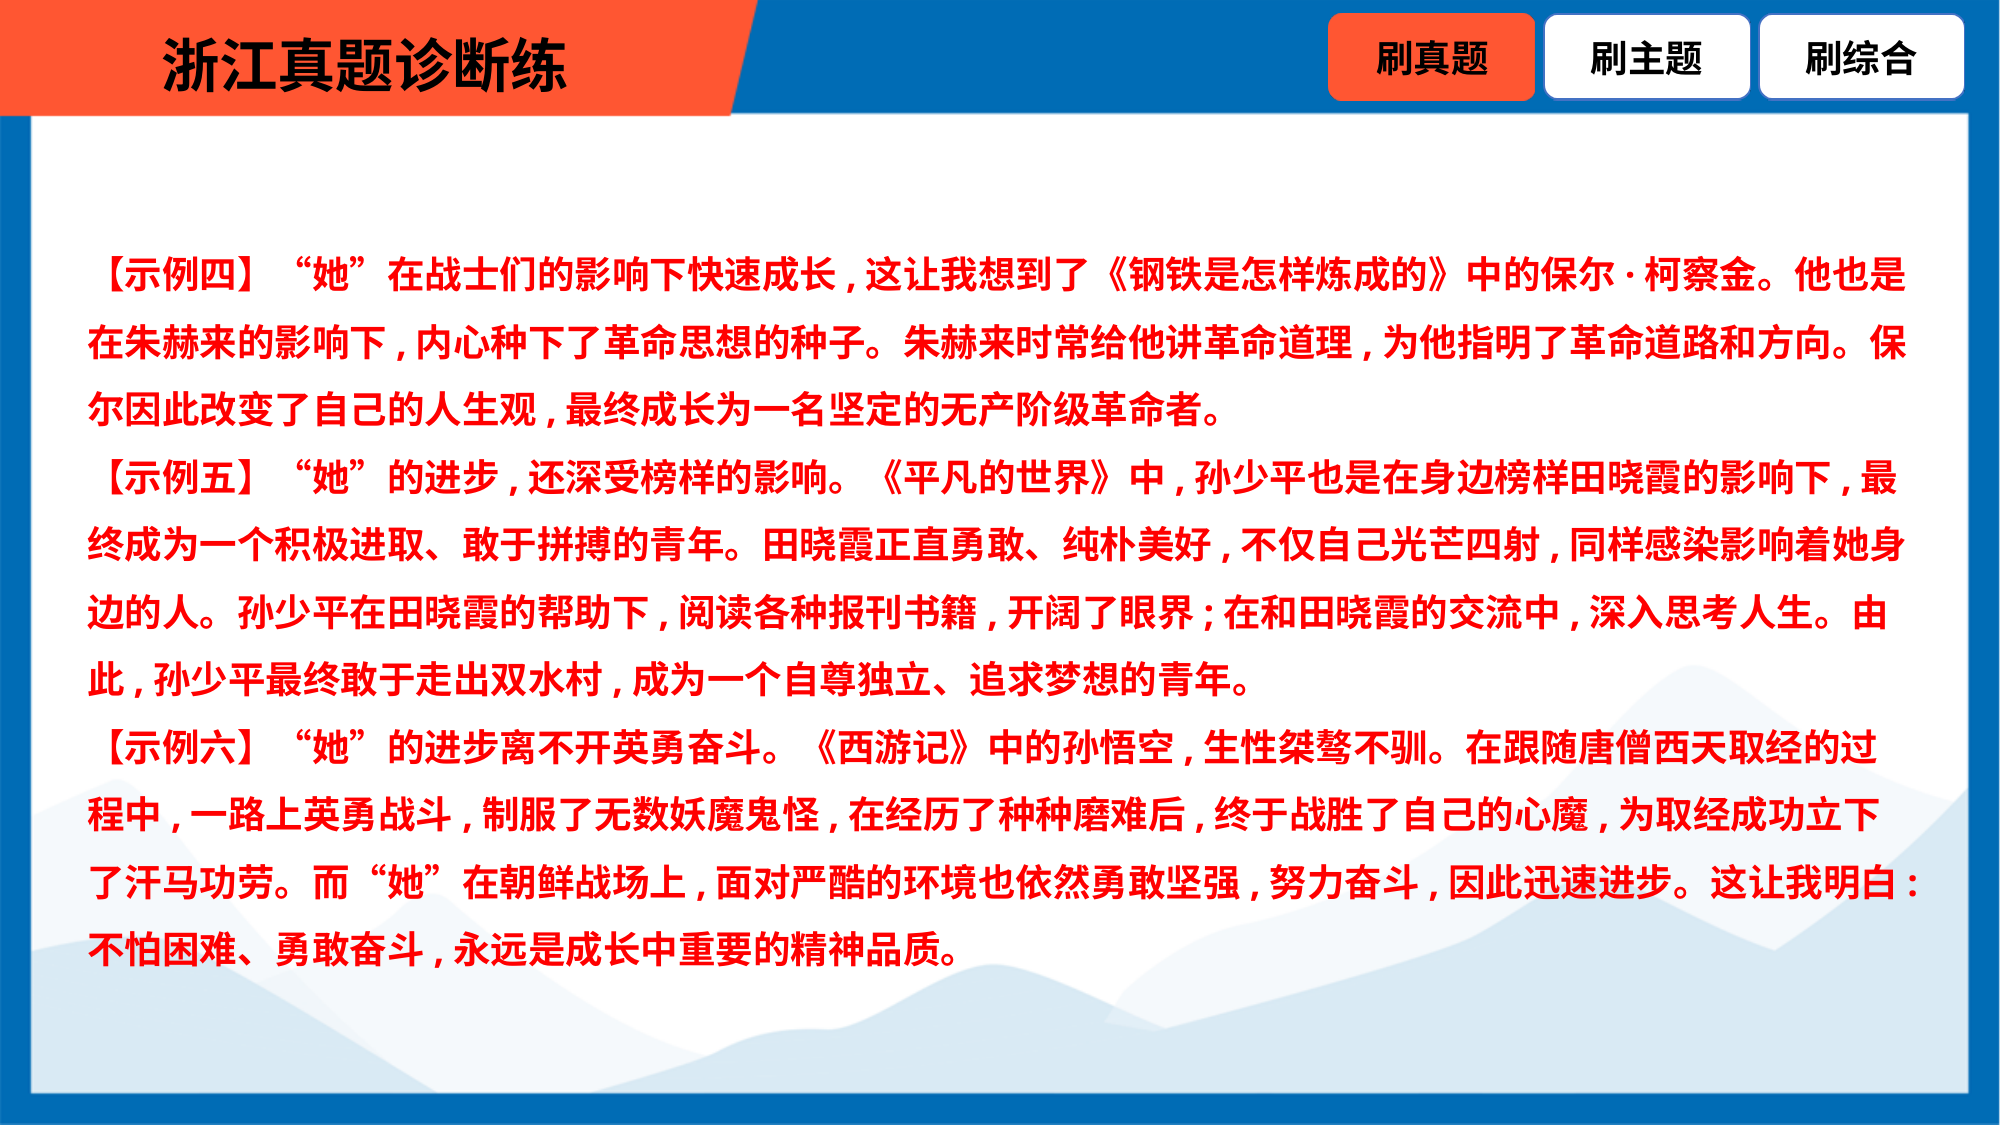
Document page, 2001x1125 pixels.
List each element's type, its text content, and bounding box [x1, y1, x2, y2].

picture [0, 0, 2000, 1125]
text_box 【示例四】“她”在战士们的影响下快速成长,这让我想到了《钢铁是怎样炼成的》中的保尔·柯察金。他也是在朱赫来的影响下,内心种下了革命思想的种子。朱赫来时常给他讲革命道理,为他指明了革命道路和方向。保尔因此改变了自己的人生观,最终成长为一名坚定的无产阶级革命者。 【示例五】“她”的进步,还深受榜样的影响。《平凡的世界》中,孙少平也是在身边榜样田晓霞的影响下,最终成为一个积极进取、敢于拼搏的青年。田晓霞正直勇敢、纯朴美好,不仅自己光芒四射,同样感染影响着她身边的人。孙少平在田晓霞的帮助下,阅读各种报刊书籍,开阔了眼界;在和田晓霞的交流中,深入思考人生。由此,孙少平最终敢于走出双水村,成为一个自尊独立、追求梦想的青年。 【示例六】“她”的进步离不开英勇奋斗。《西游记》中的孙悟空,生性桀骜不驯。在跟随唐僧西天取经的过程中,一路上英勇战斗,制服了无数妖魔鬼怪,在经历了种种磨难后,终于战胜了自己的心魔,为取经成功立下了汗马功劳。而“她”在朝鲜战场上,面对严酷的环境也依然勇敢坚强,努力奋斗,因此迅速进步。这让我明白:不怕困难、勇敢奋斗,永远是成长中重要的精神品质。 [72, 221, 1928, 979]
